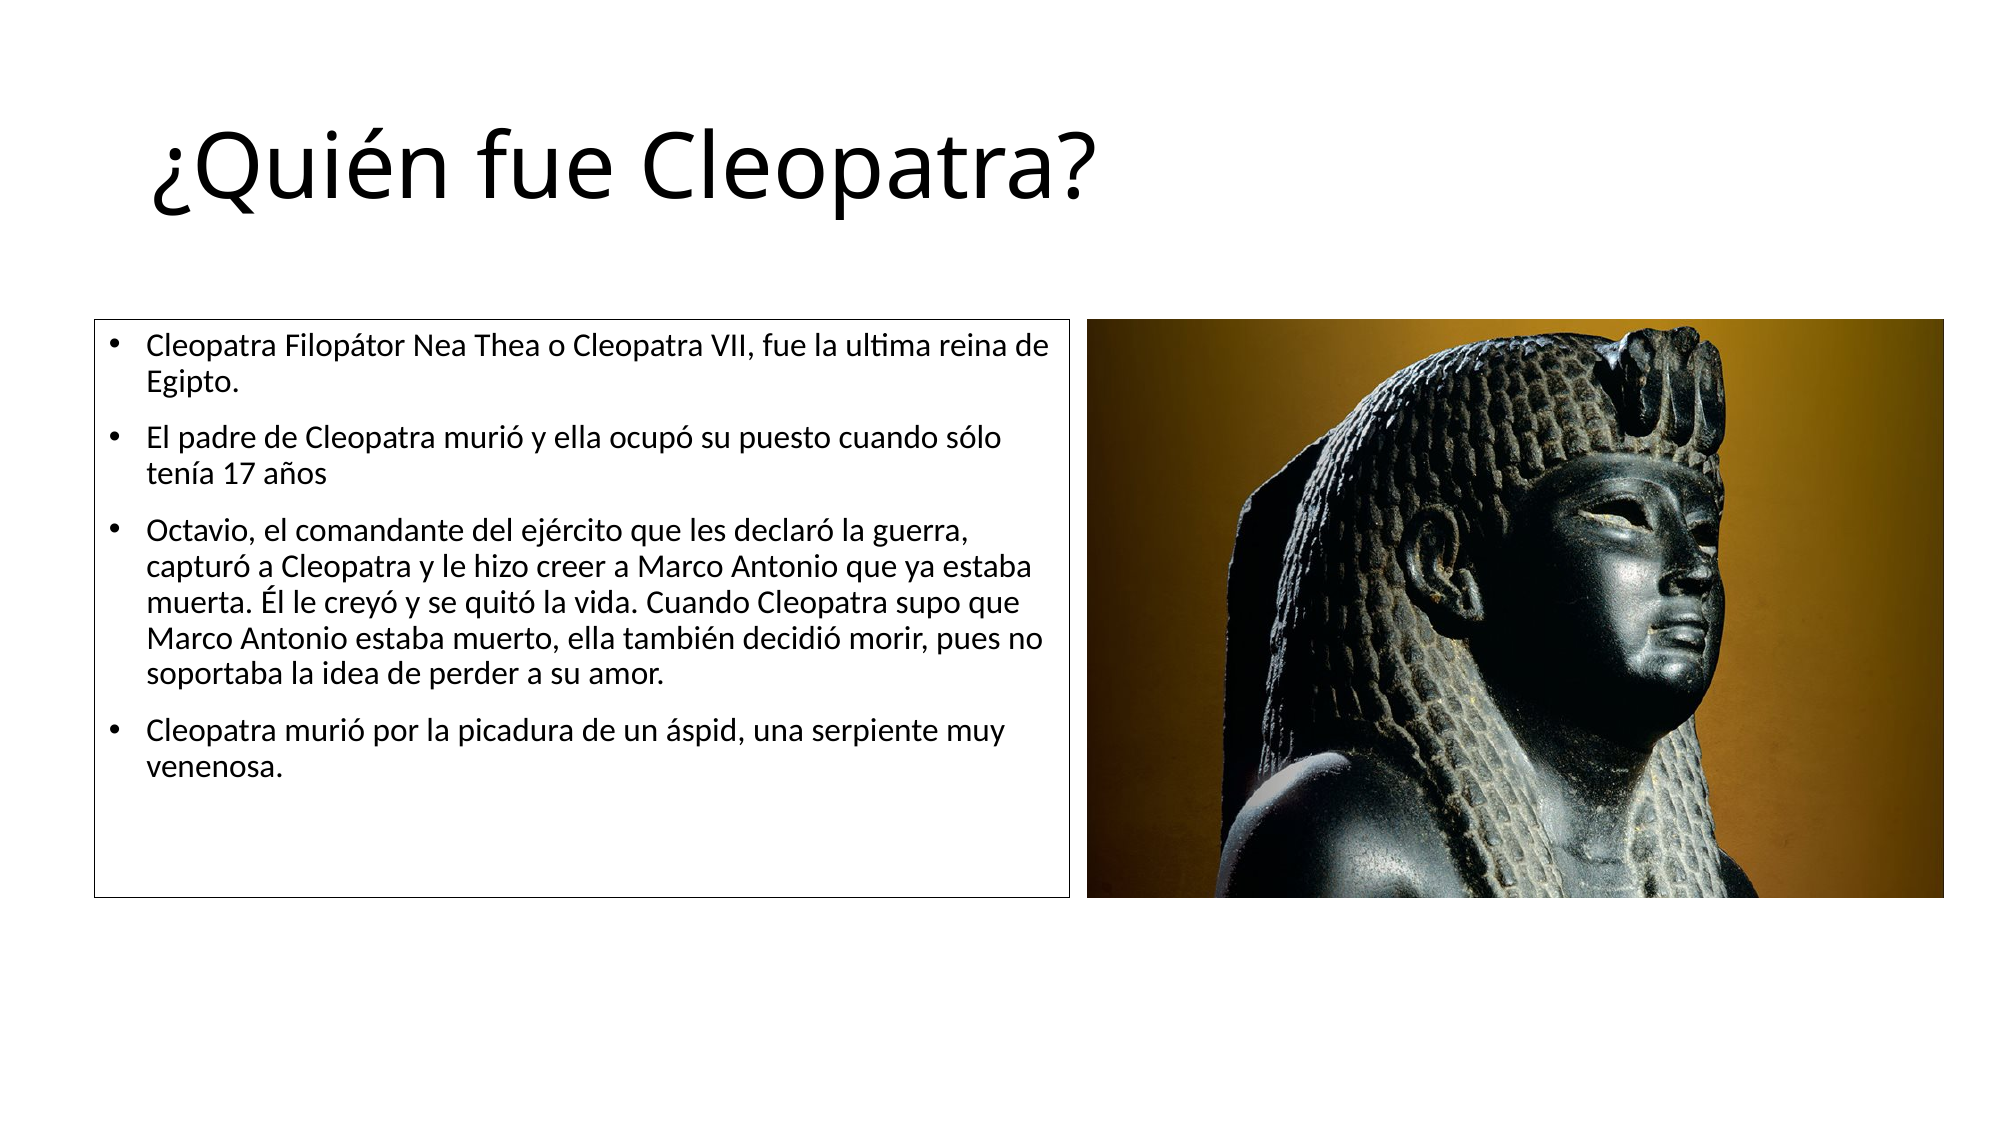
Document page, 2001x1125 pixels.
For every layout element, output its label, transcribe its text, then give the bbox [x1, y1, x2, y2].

list Cleopatra Filopátor Nea Thea o Cleopatra VII, fue la ultima reina de Egipto. El padre de Cleopatra murió y ella ocupó su puesto cuando sólo tenía 17 años Octavio, el comandante del ejército que les declaró la guerra, capturó a Cleopatra y le hizo creer a Marco Antonio que ya estaba muerta. Él le creyó y se quitó la vida. Cuando Cleopatra supo que Marco Antonio estaba muerto, ella también decidió morir, pues no soportaba la idea de perder a su amor. Cleopatra murió por la picadura de un áspid, una serpiente muy venenosa. [94, 319, 1070, 898]
picture [1087, 319, 1944, 898]
title ¿Quién fue Cleopatra? [137, 59, 1863, 278]
